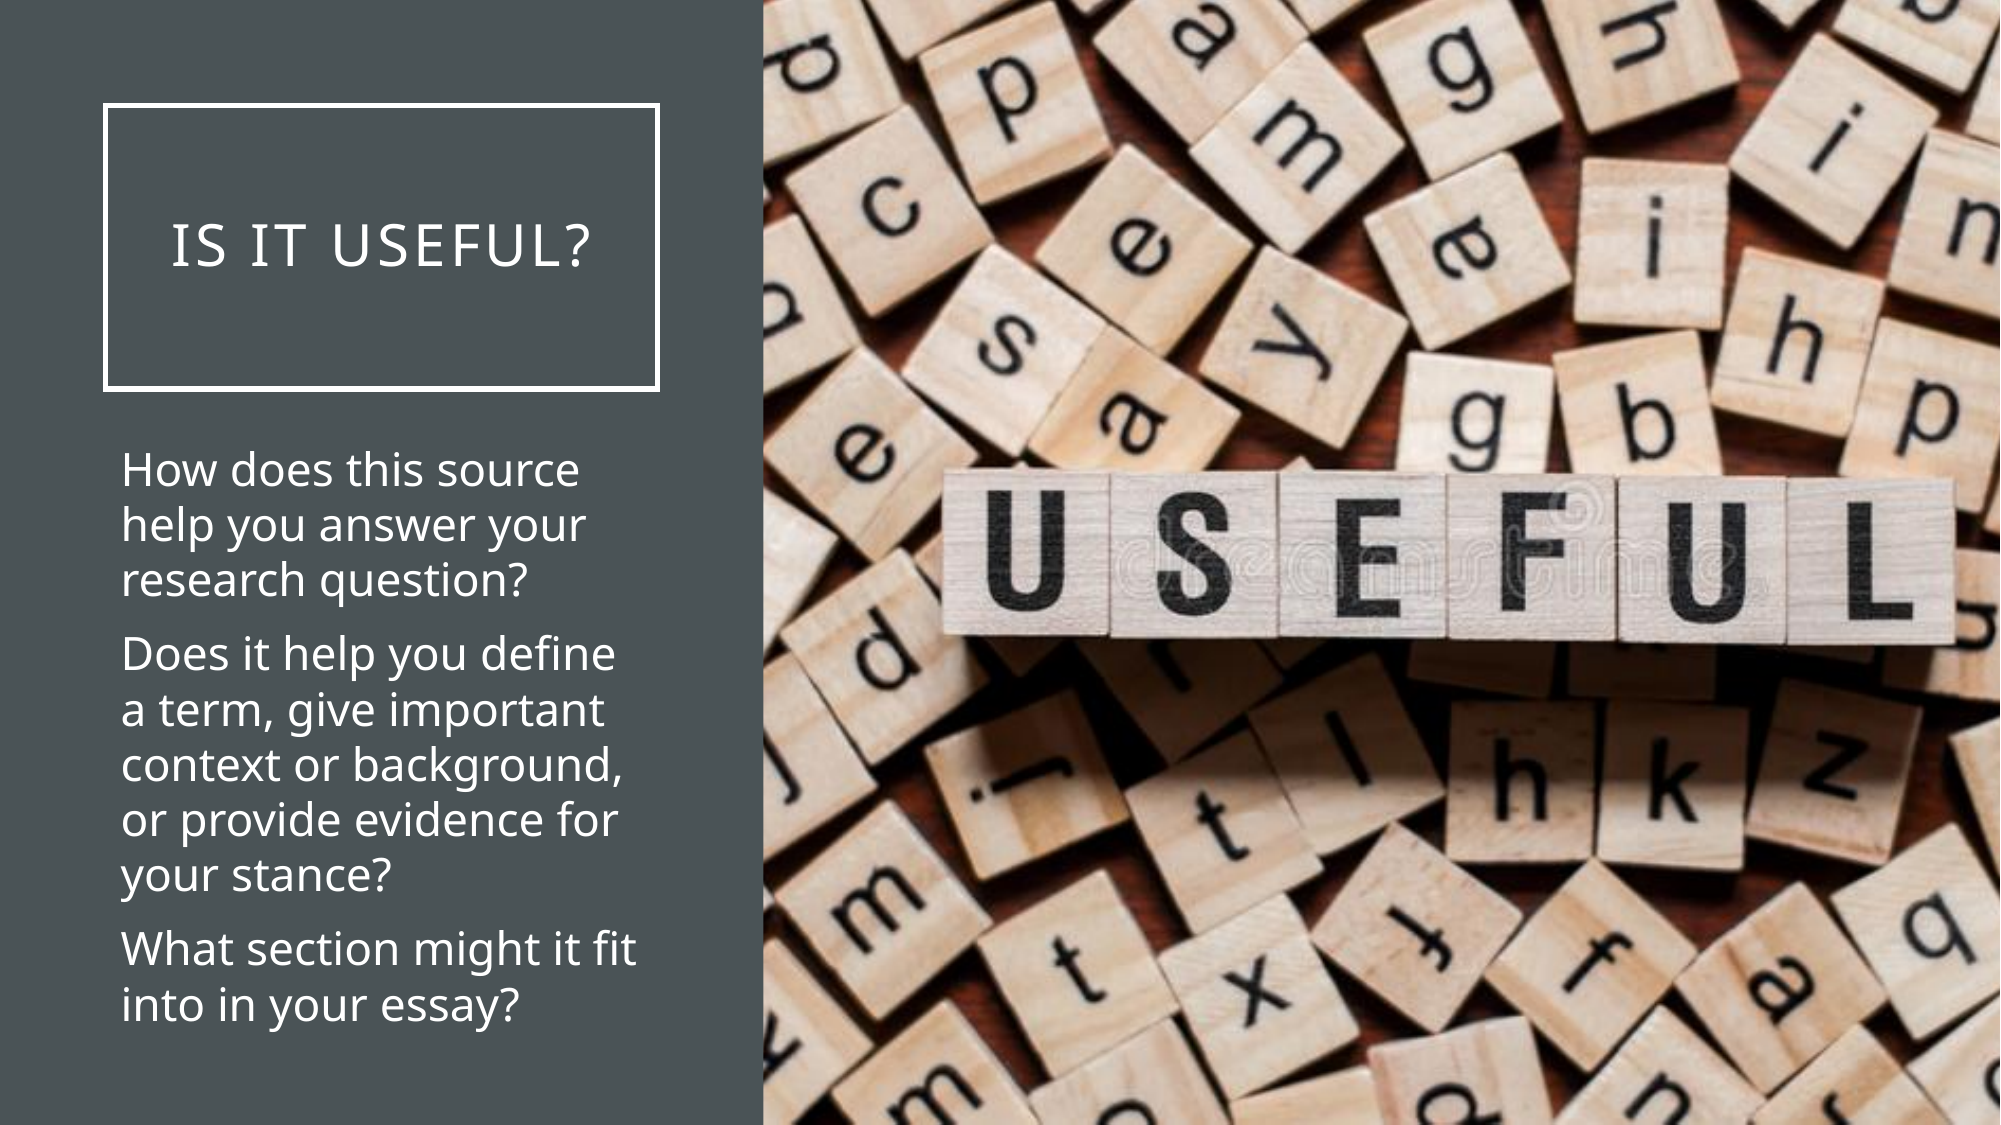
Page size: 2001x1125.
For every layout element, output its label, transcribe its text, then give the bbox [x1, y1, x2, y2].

text_box [0, 0, 762, 1125]
title IS IT useful? [103, 103, 660, 392]
list How does this source help you answer your research question? Does it help you define a term, give important context or background, or provide evidence for your stance? What section might it fit into in your essay? [105, 432, 658, 1046]
picture [762, 0, 2000, 1125]
